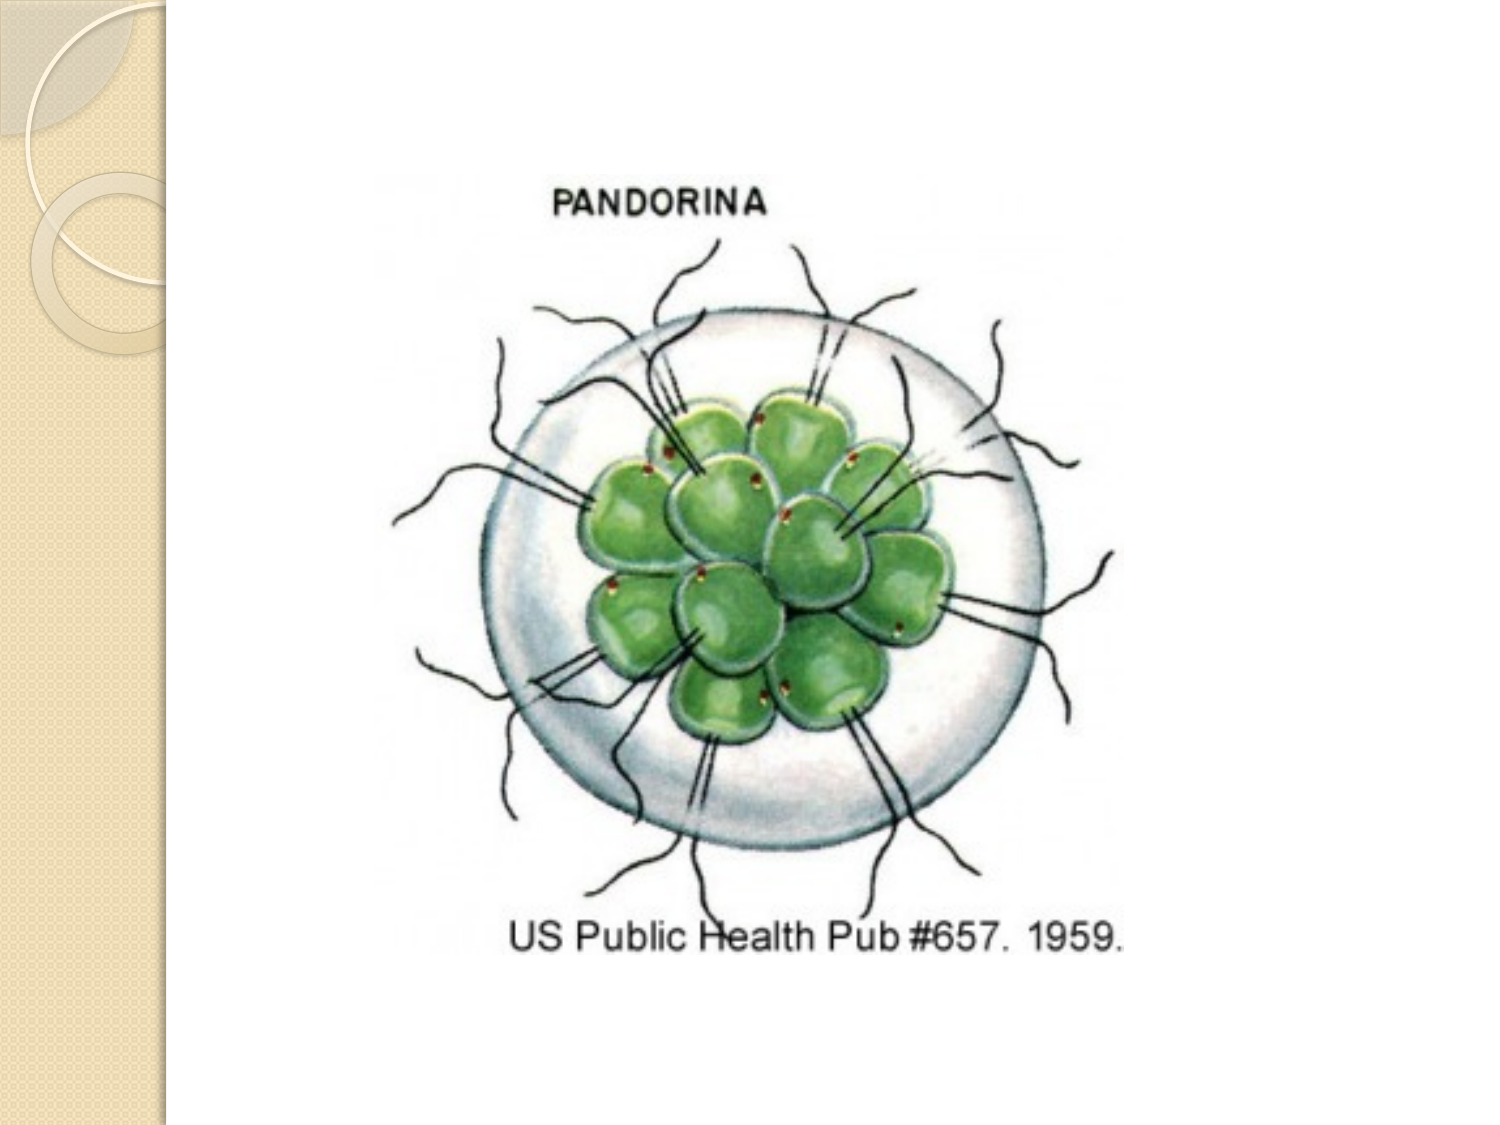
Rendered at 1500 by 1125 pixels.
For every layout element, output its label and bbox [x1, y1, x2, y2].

list [374, 174, 1124, 956]
